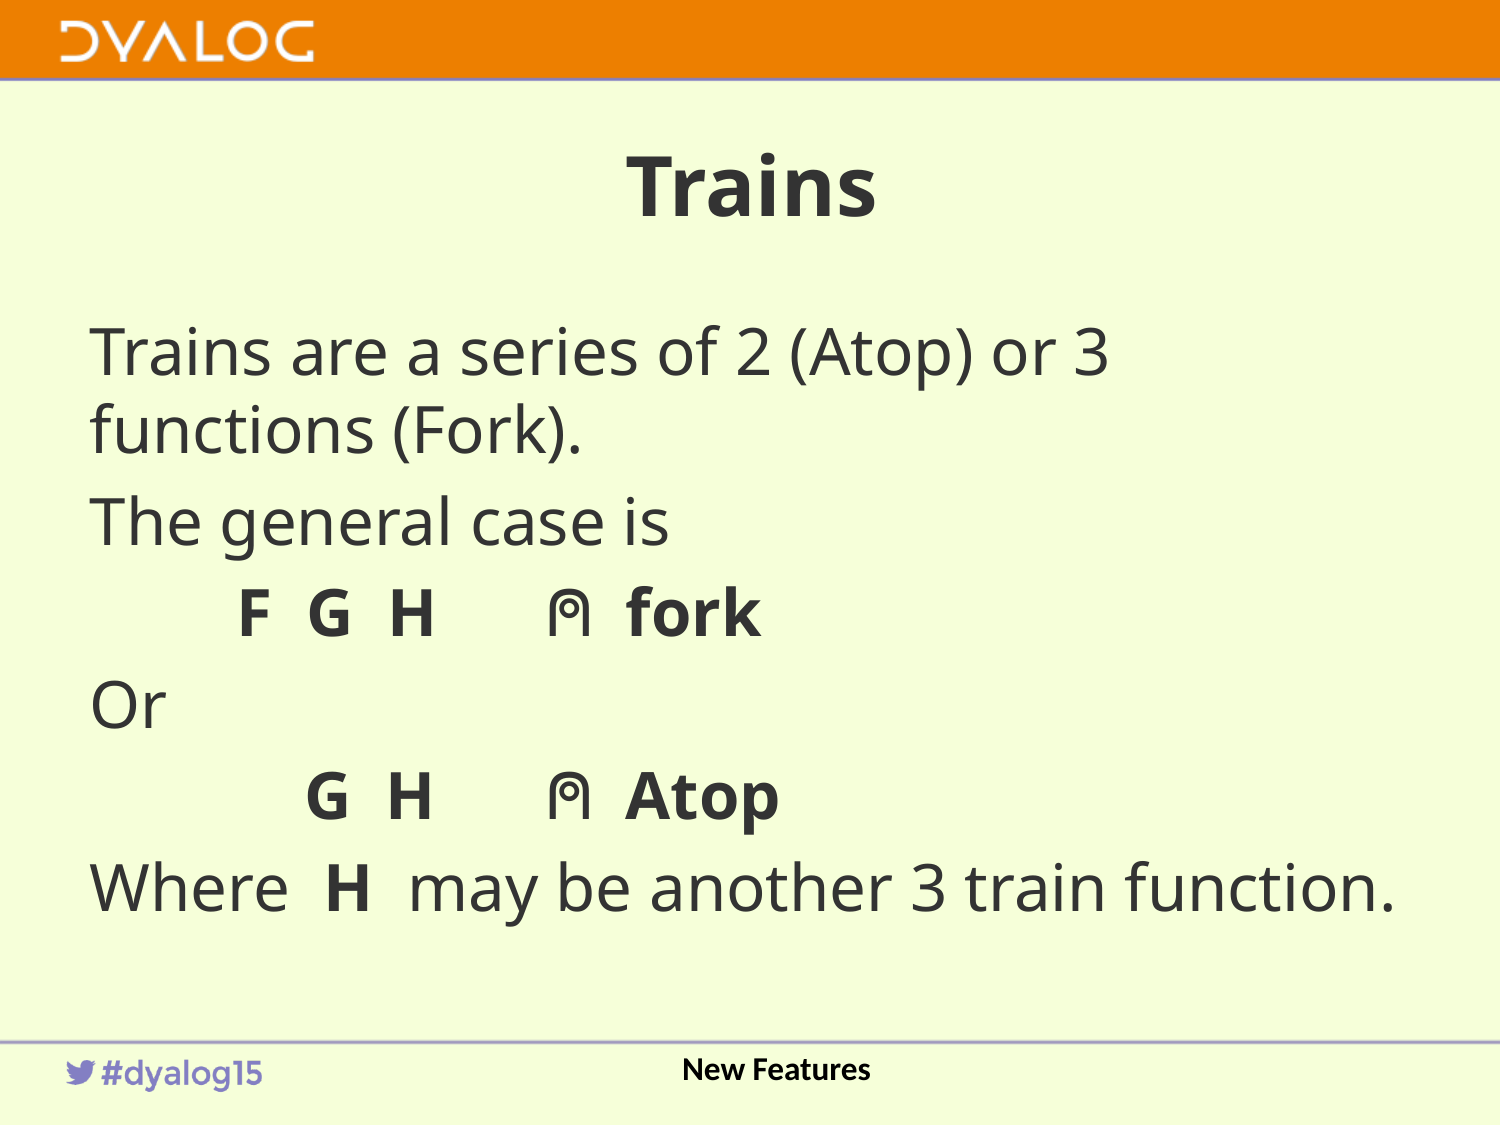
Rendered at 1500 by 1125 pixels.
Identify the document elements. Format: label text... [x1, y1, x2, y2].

list Trains are a series of 2 (Atop) or 3 functions (Fork). The general case is F G H ⍝ fork Or G H ⍝ Atop Where H may be another 3 train function. [75, 302, 1425, 1005]
title Trains [76, 125, 1427, 256]
picture [0, 0, 1500, 1125]
footer New Features [667, 1039, 892, 1100]
